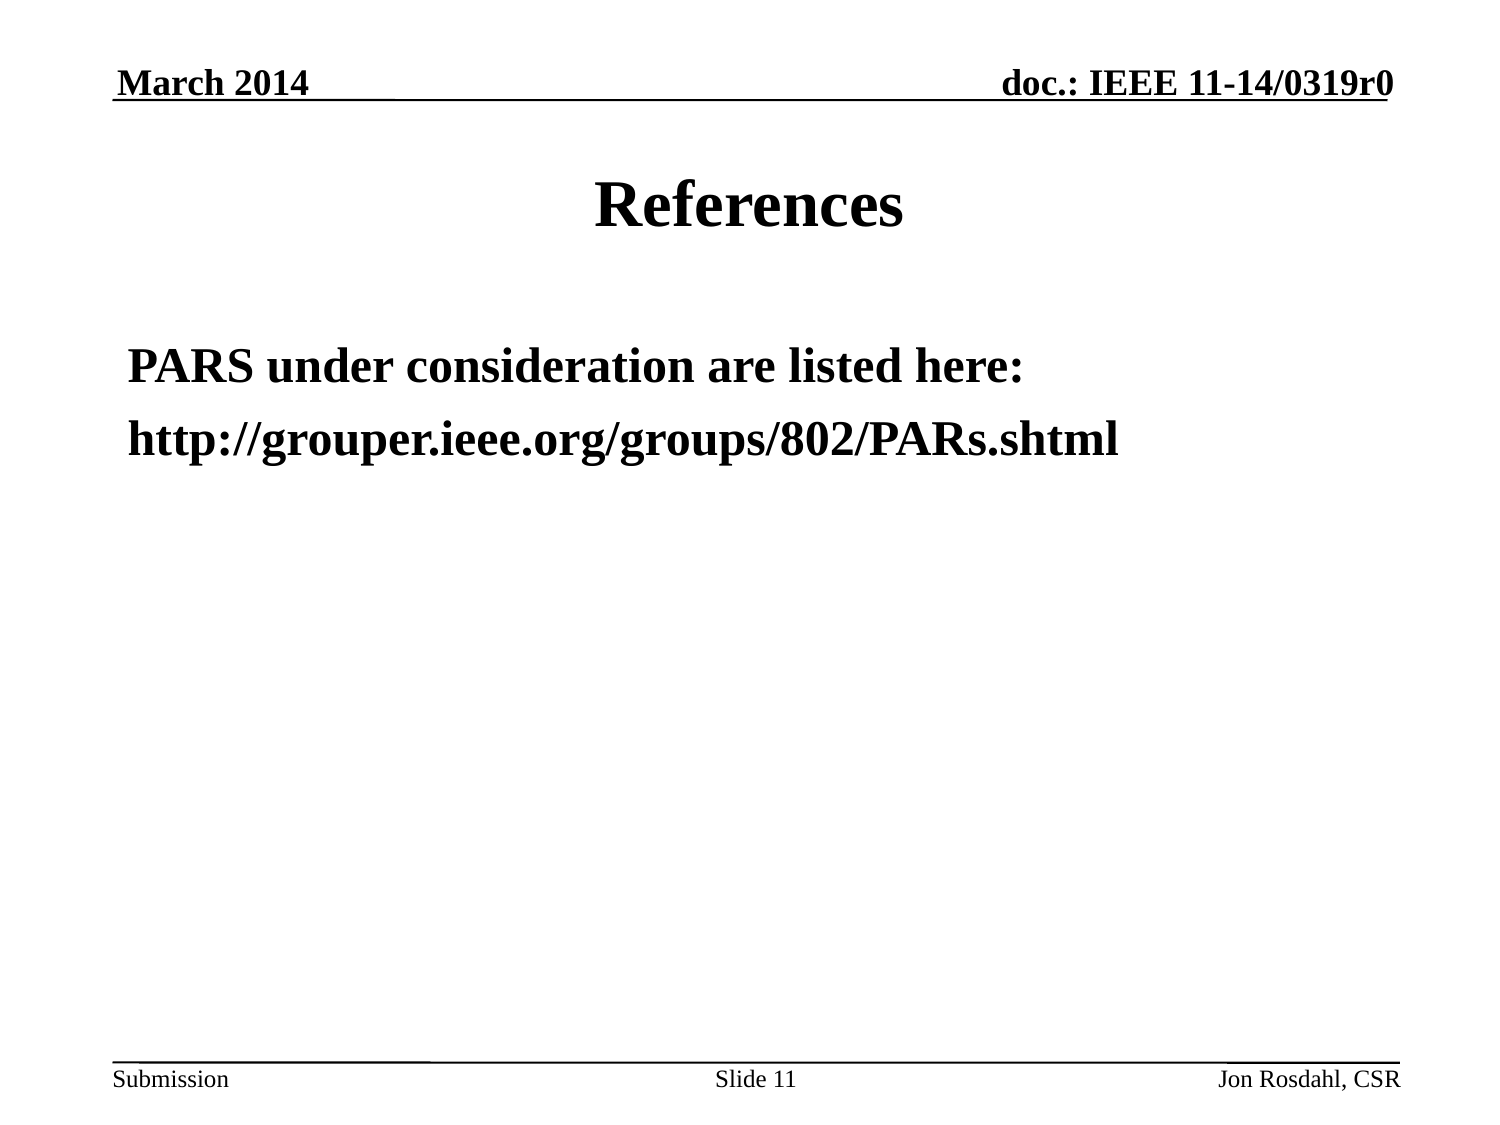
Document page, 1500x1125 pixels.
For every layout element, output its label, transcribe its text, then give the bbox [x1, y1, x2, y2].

slide_number Slide 11 [712, 1061, 800, 1123]
list PARS under consideration are listed here: http://grouper.ieee.org/groups/802/PARs.shtml [112, 324, 1388, 1016]
footer Jon Rosdahl, CSR [1019, 1061, 1402, 1093]
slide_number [116, 58, 507, 104]
title References [112, 112, 1388, 288]
